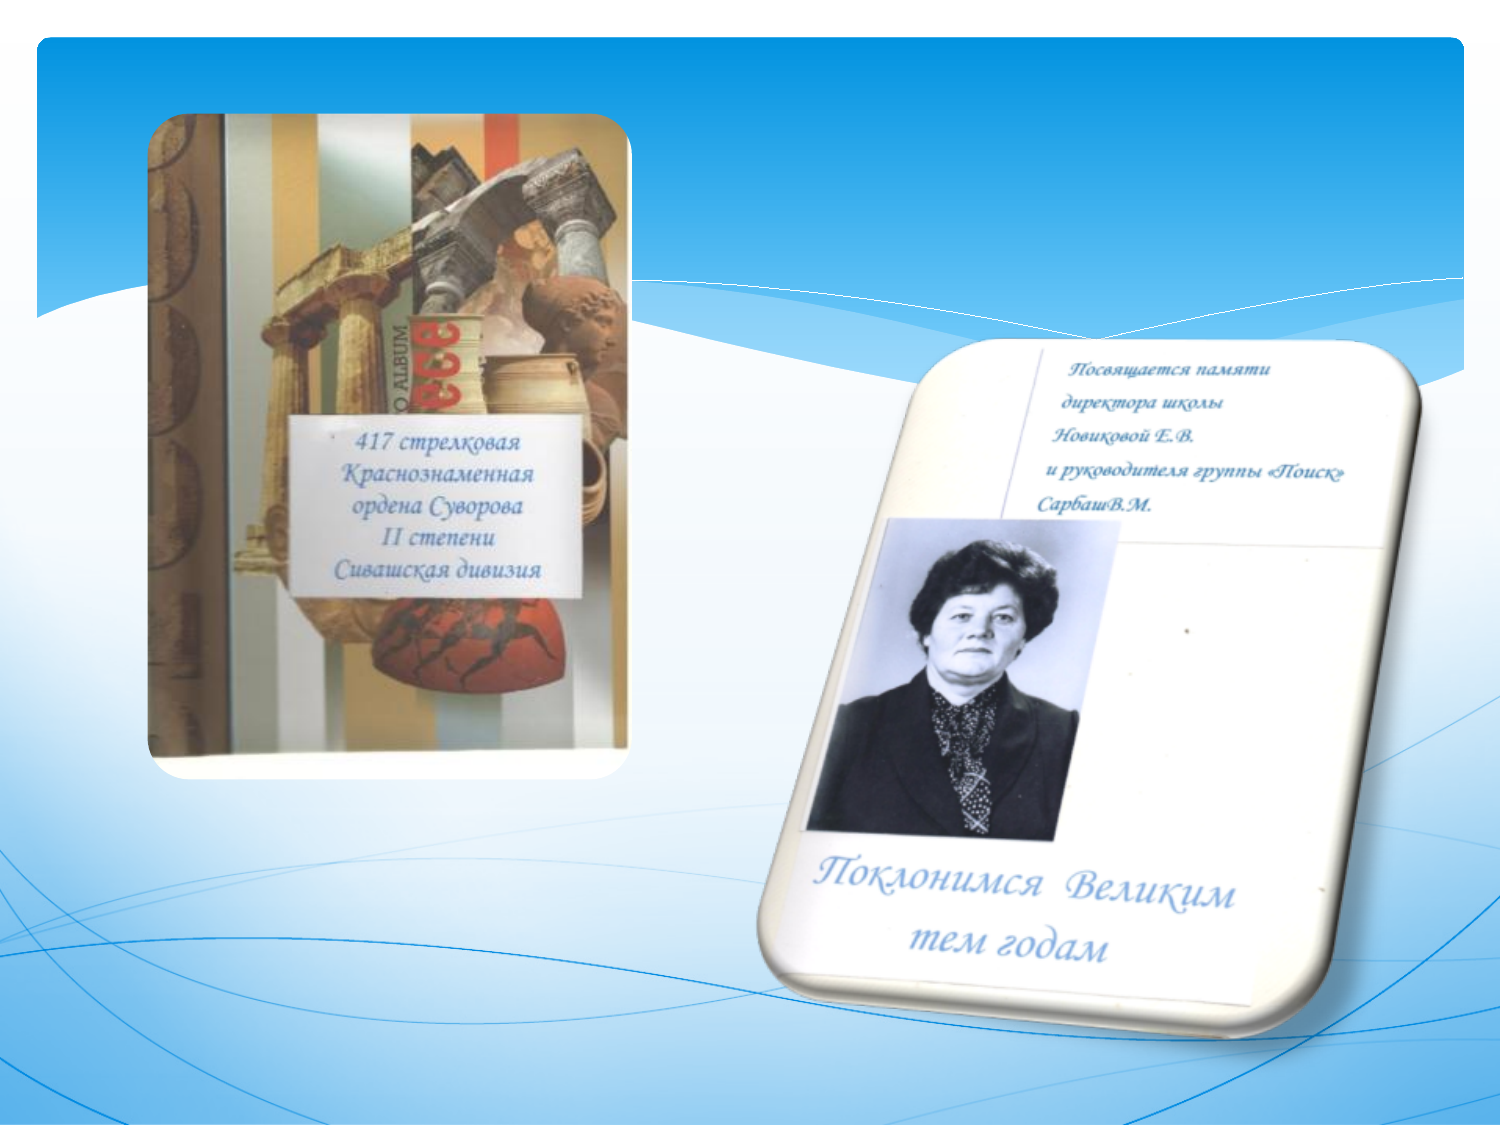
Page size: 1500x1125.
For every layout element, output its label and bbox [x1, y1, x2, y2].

picture [701, 325, 1485, 1098]
list [147, 113, 633, 780]
